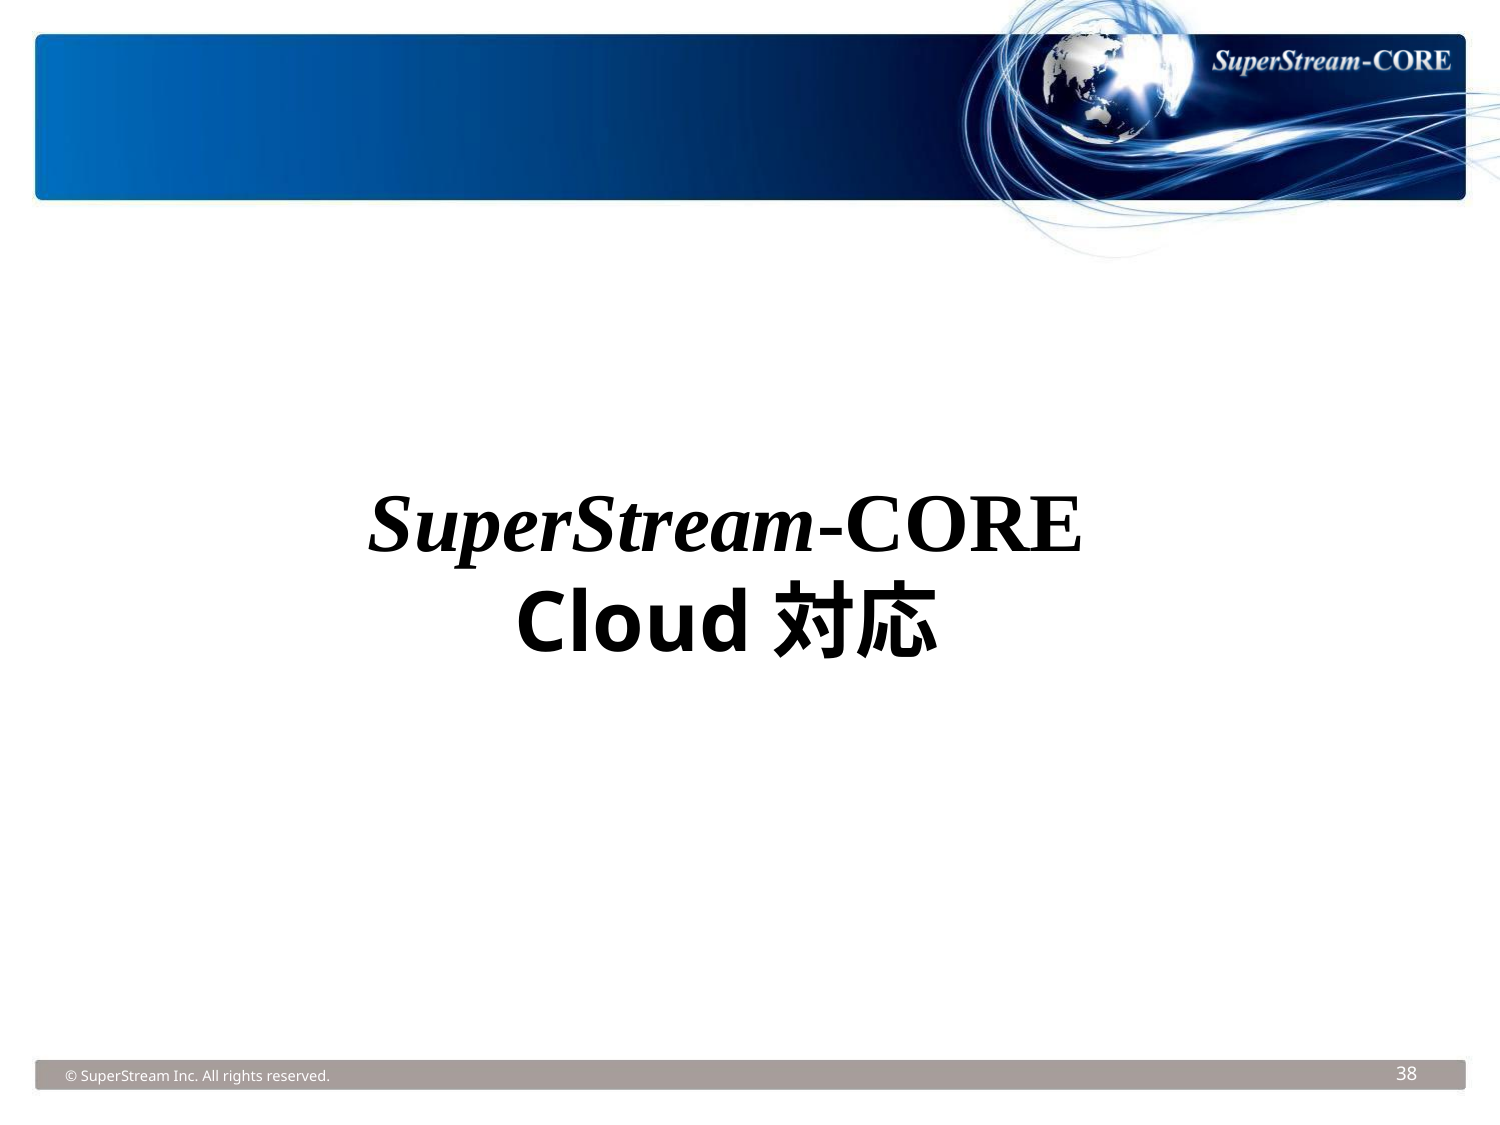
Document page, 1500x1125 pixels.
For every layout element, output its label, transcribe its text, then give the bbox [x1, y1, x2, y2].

slide_number 38 [1299, 1060, 1418, 1090]
text_box SuperStream-CORE Cloud対応 [339, 410, 1114, 727]
picture [0, 0, 1500, 1125]
footer © SuperStream Inc. All rights reserved. [50, 1059, 423, 1094]
